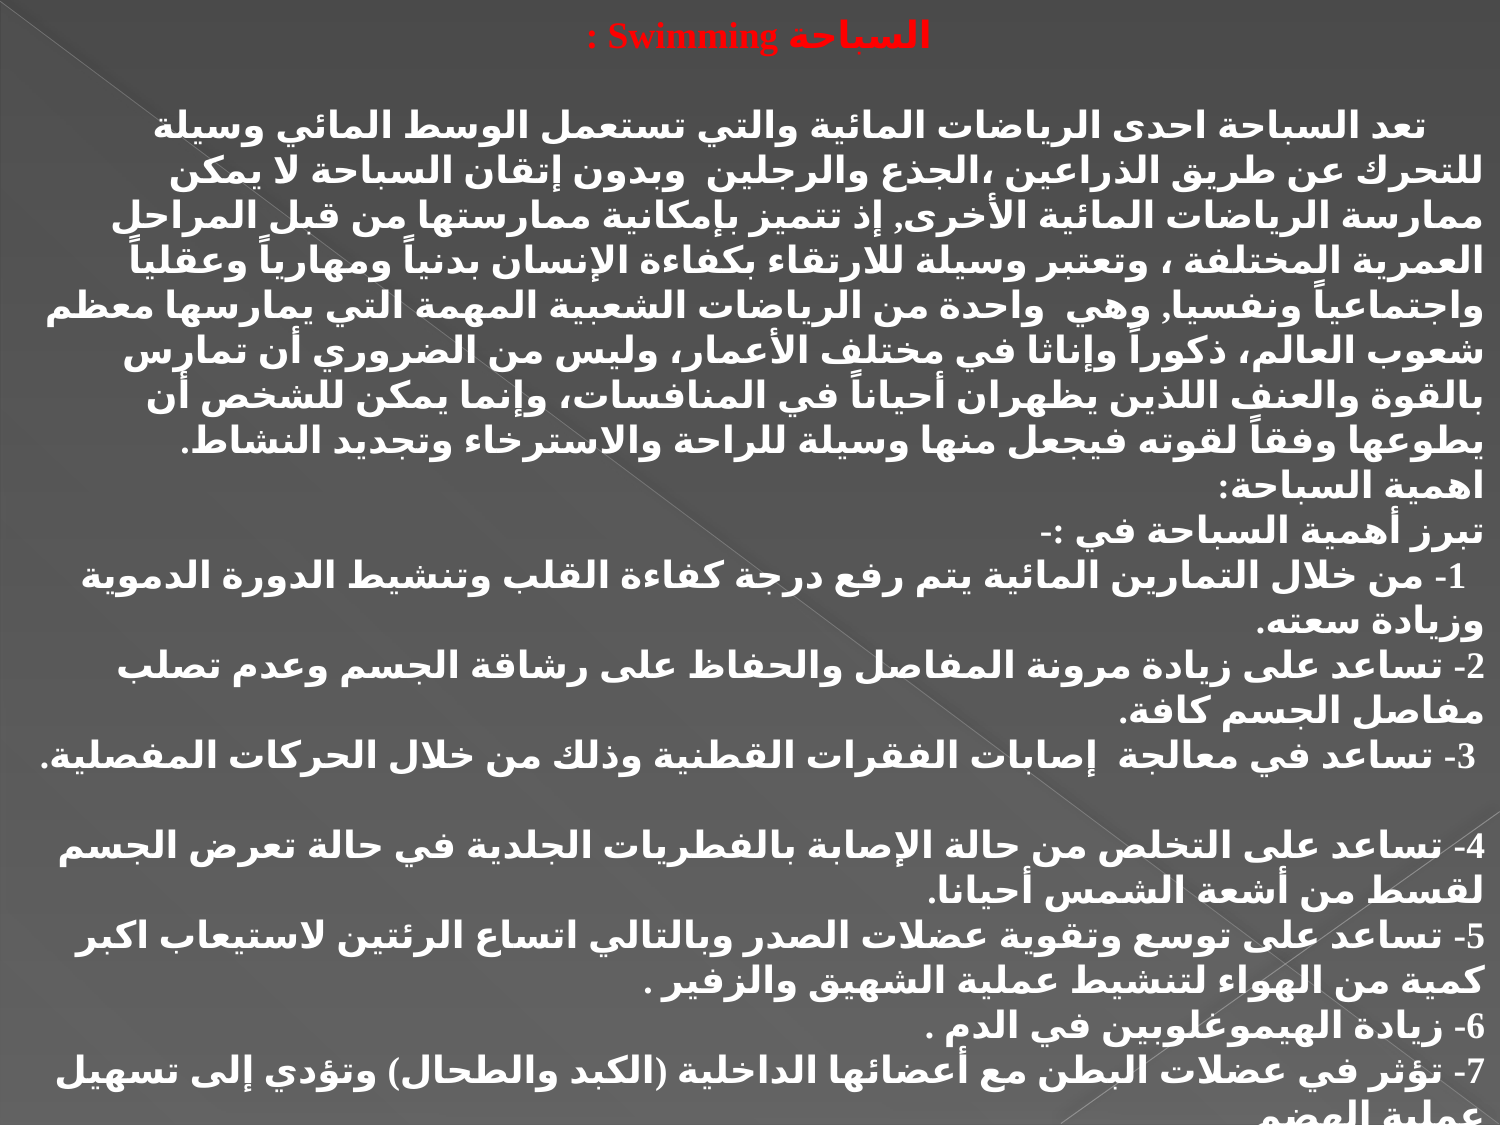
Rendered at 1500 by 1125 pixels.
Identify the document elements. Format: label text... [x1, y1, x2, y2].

text_box السباحة Swimming : تعد السباحة احدى الرياضات المائية والتي تستعمل الوسط المائي وسيلة للتحرك عن طريق الذراعين ،الجذع والرجلين وبدون إتقان السباحة لا يمكن ممارسة الرياضات المائية الأخرى, إذ تتميز بإمكانية ممارستها من قبل المراحل العمرية المختلفة ، وتعتبر وسيلة للارتقاء بكفاءة الإنسان بدنياً ومهارياً وعقلياً واجتماعياً ونفسيا, وهي واحدة من الرياضات الشعبية المهمة التي يمارسها معظم شعوب العالم، ذكوراً وإناثا في مختلف الأعمار، وليس من الضروري أن تمارس بالقوة والعنف اللذين يظهران أحياناً في المنافسات، وإنما يمكن للشخص أن يطوعها وفقاً لقوته فيجعل منها وسيلة للراحة والاسترخاء وتجديد النشاط. اهمية السباحة: تبرز أهمية السباحة في :- 1- من خلال التمارين المائية يتم رفع درجة كفاءة القلب وتنشيط الدورة الدموية وزيادة سعته. 2- تساعد على زيادة مرونة المفاصل والحفاظ على رشاقة الجسم وعدم تصلب مفاصل الجسم كافة. 3- تساعد في معالجة إصابات الفقرات القطنية وذلك من خلال الحركات المفصلية. 4- تساعد على التخلص من حالة الإصابة بالفطريات الجلدية في حالة تعرض الجسم لقسط من أشعة الشمس أحيانا. 5- تساعد على توسع وتقوية عضلات الصدر وبالتالي اتساع الرئتين لاستيعاب اكبر كمية من الهواء لتنشيط عملية الشهيق والزفير . 6- زيادة الهيموغلوبين في الدم . 7- تؤثر في عضلات البطن مع أعضائها الداخلية (الكبد والطحال) وتؤدي إلى تسهيل عملية الهضم 8- يعد الماء مدلك طبيعي للجسم. 9- تعمل السباحة على تنمية الشجاعة والإقدام , لهذا نرى إن بعض الدول تهيؤ مستلزمات السباحة لأعداد أبنائها إعدادا جيدا يؤهلهم للدفاع عن ووطنهم لهذا تعد السباحة من الرياضيات الحربية. 10- لها أهمية إنسانية في حالة إنقاذ شخص من الغرق – كما إن تعلمها يقلل من نسبة حوادث الغرق. [17, 3, 1500, 1125]
